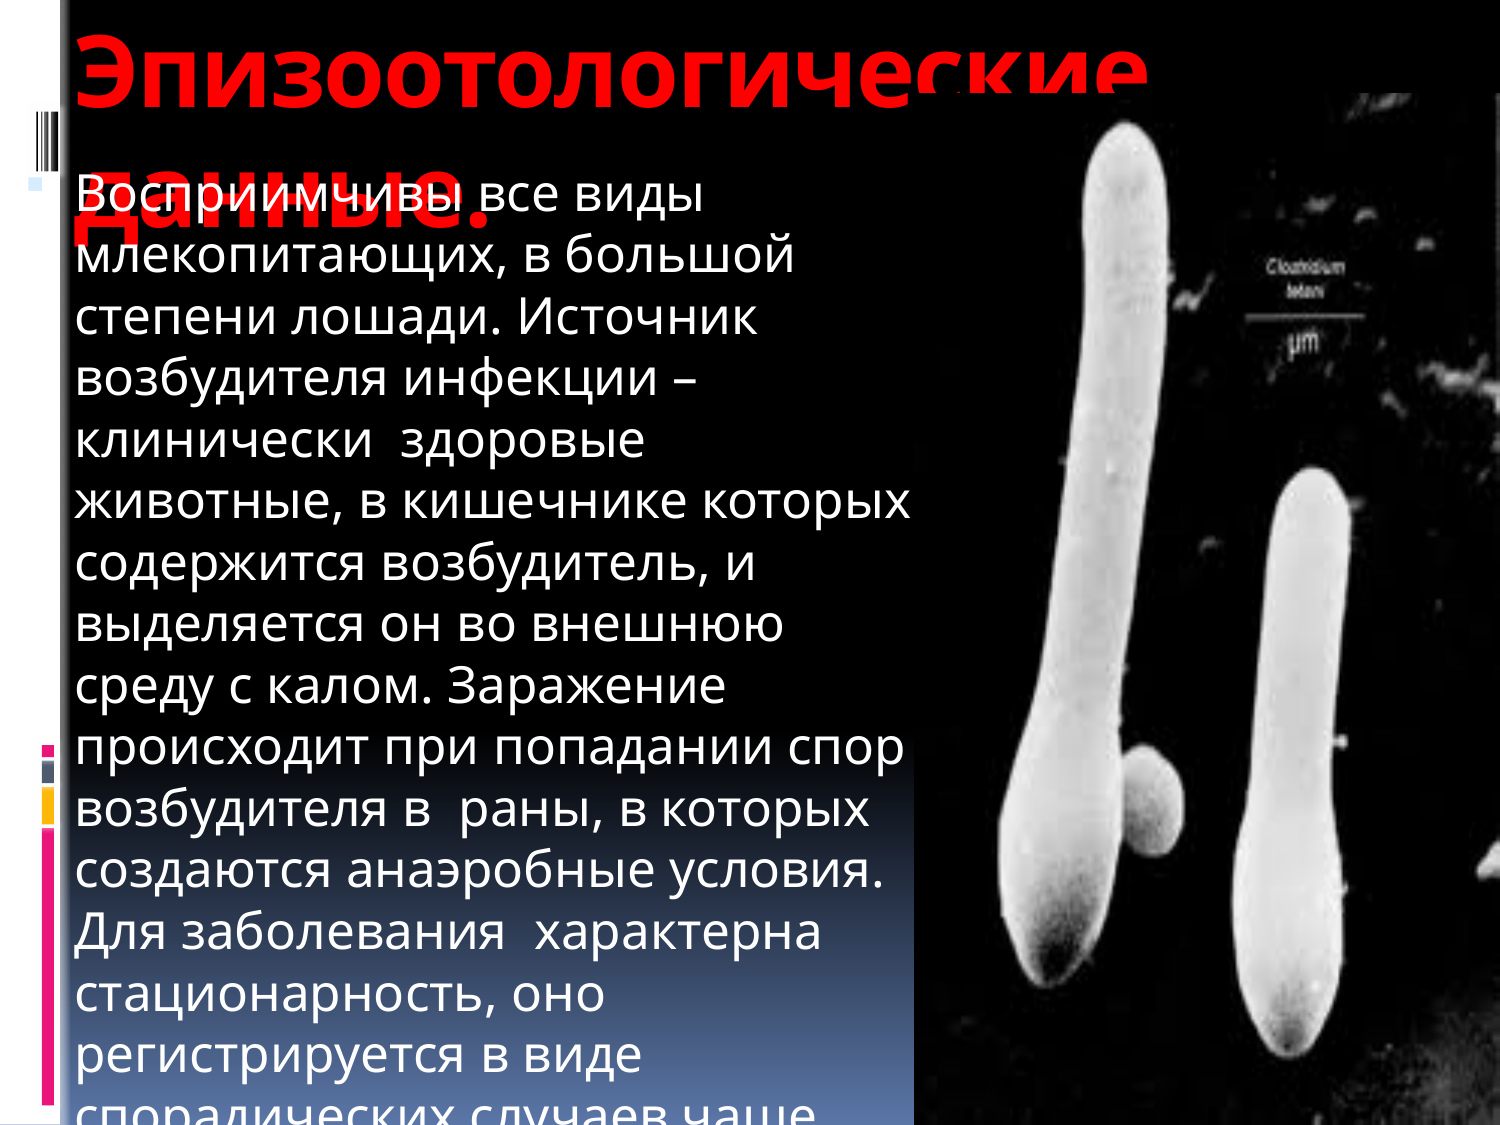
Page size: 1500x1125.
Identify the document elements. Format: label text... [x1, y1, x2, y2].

picture [913, 93, 1500, 1125]
list Восприимчивы все виды млекопитающих, в большой степени лошади. Источник возбудителя инфекции – клинически здоровые животные, в кишечнике которых содержится возбудитель, и выделяется он во внешнюю среду с калом. Заражение происходит при попадании спор возбудителя в раны, в которых создаются анаэробные условия. Для заболевания характерна стационарность, оно регистрируется в виде спорадических случаев чаще весной и осенью. Летальность может достигать 90%. [0, 152, 905, 1125]
title Эпизоотологические данные. [58, 0, 1500, 118]
